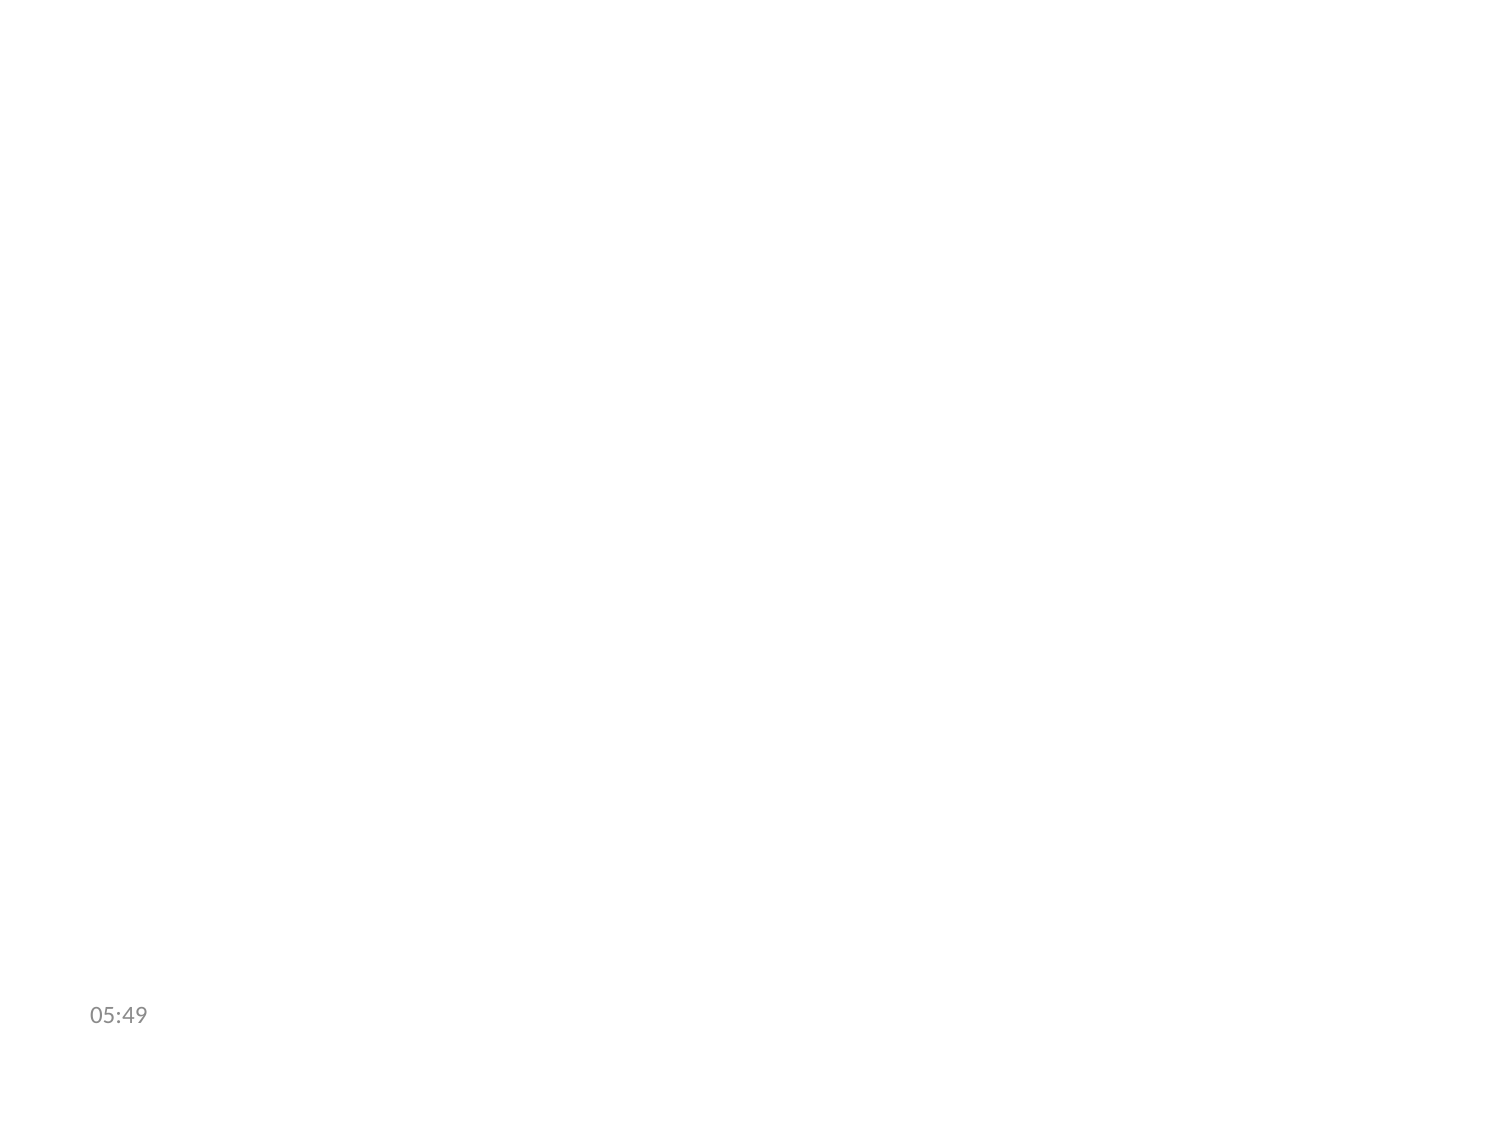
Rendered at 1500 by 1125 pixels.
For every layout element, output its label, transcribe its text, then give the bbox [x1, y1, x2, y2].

text_box 15:35 [75, 983, 425, 1044]
